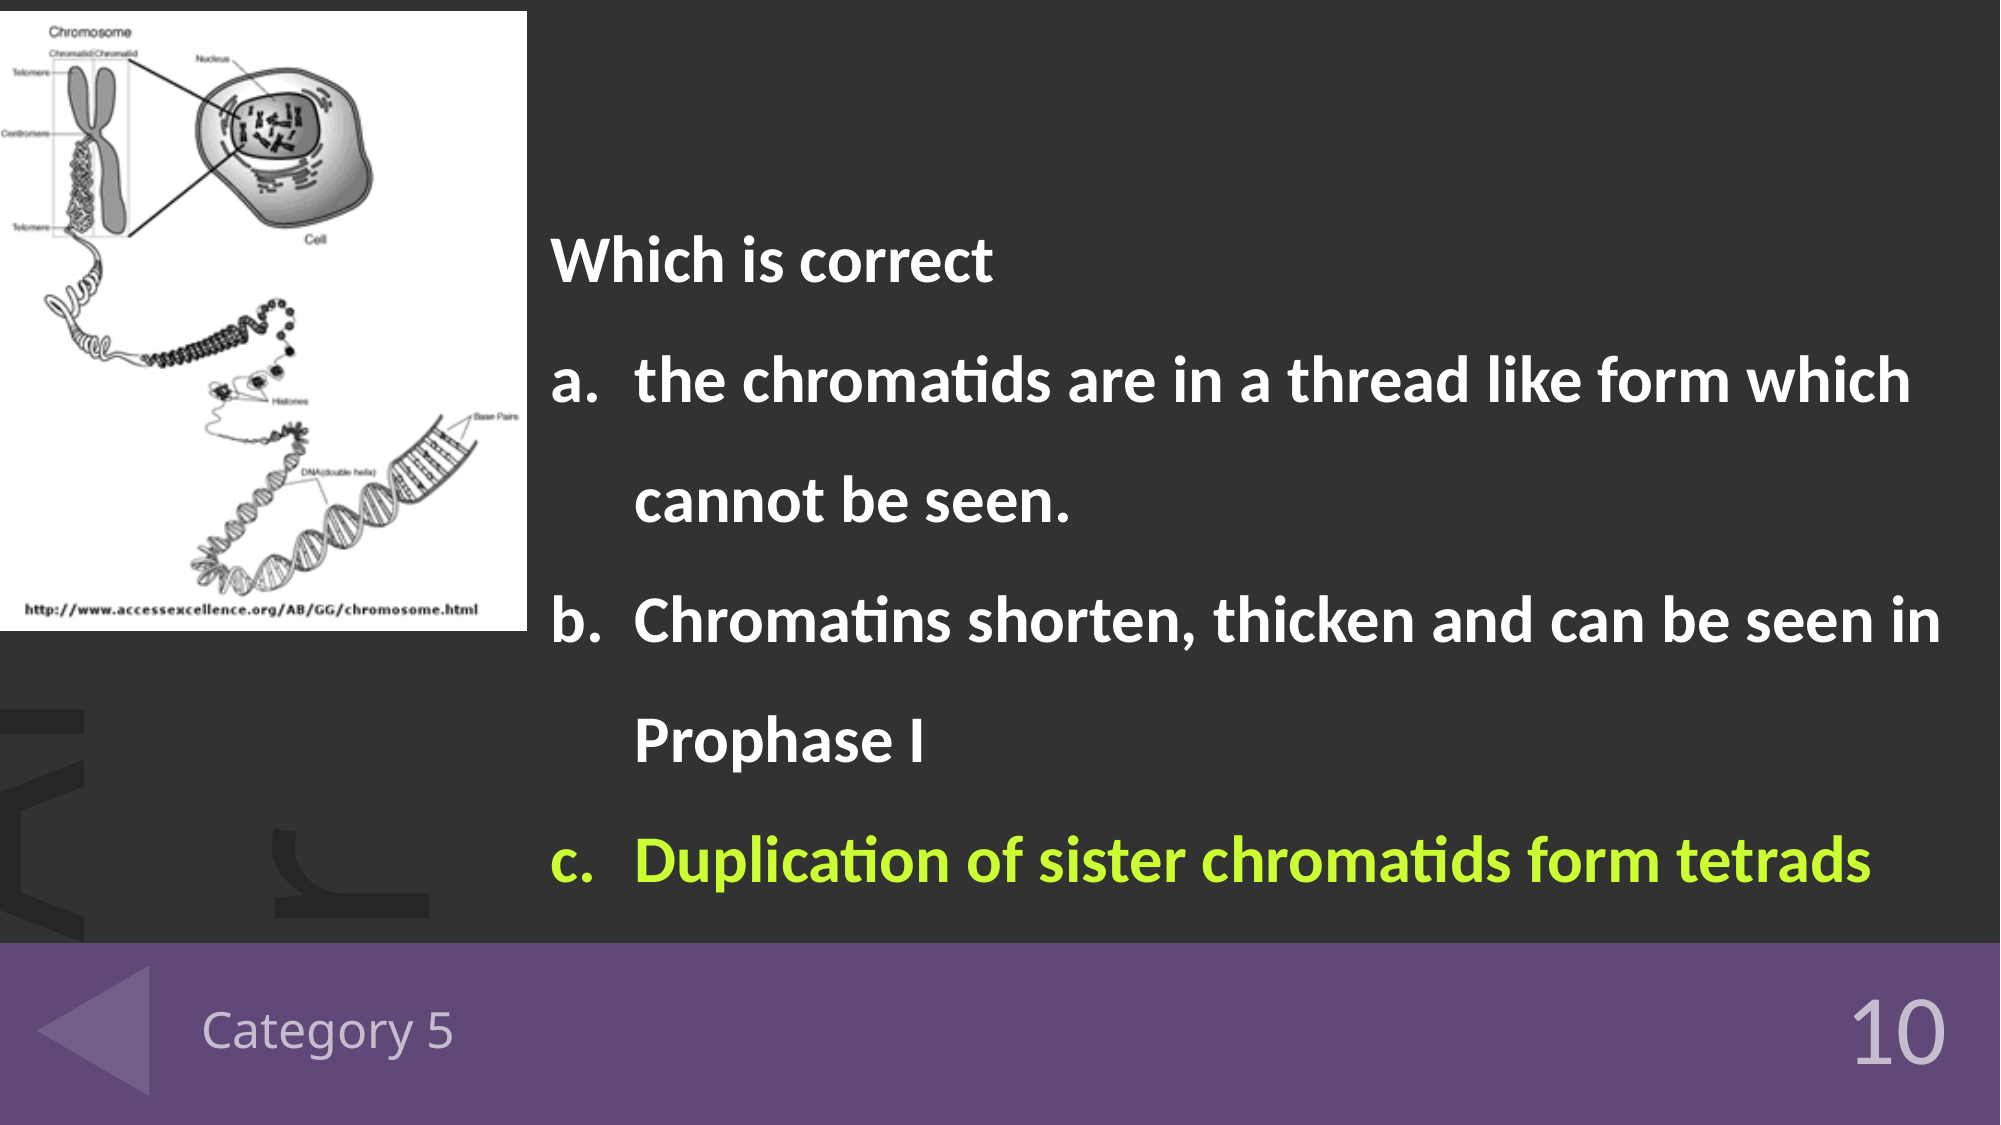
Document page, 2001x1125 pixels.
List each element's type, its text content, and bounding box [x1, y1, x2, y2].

list 10 [1494, 967, 1963, 1097]
title Category 5 [185, 967, 1494, 1097]
list Which is correct the chromatids are in a thread like form which cannot be seen. Chromatins shorten, thicken and can be seen in Prophase I Duplication of sister chromatids form tetrads [535, 282, 1974, 790]
picture [0, 11, 527, 631]
